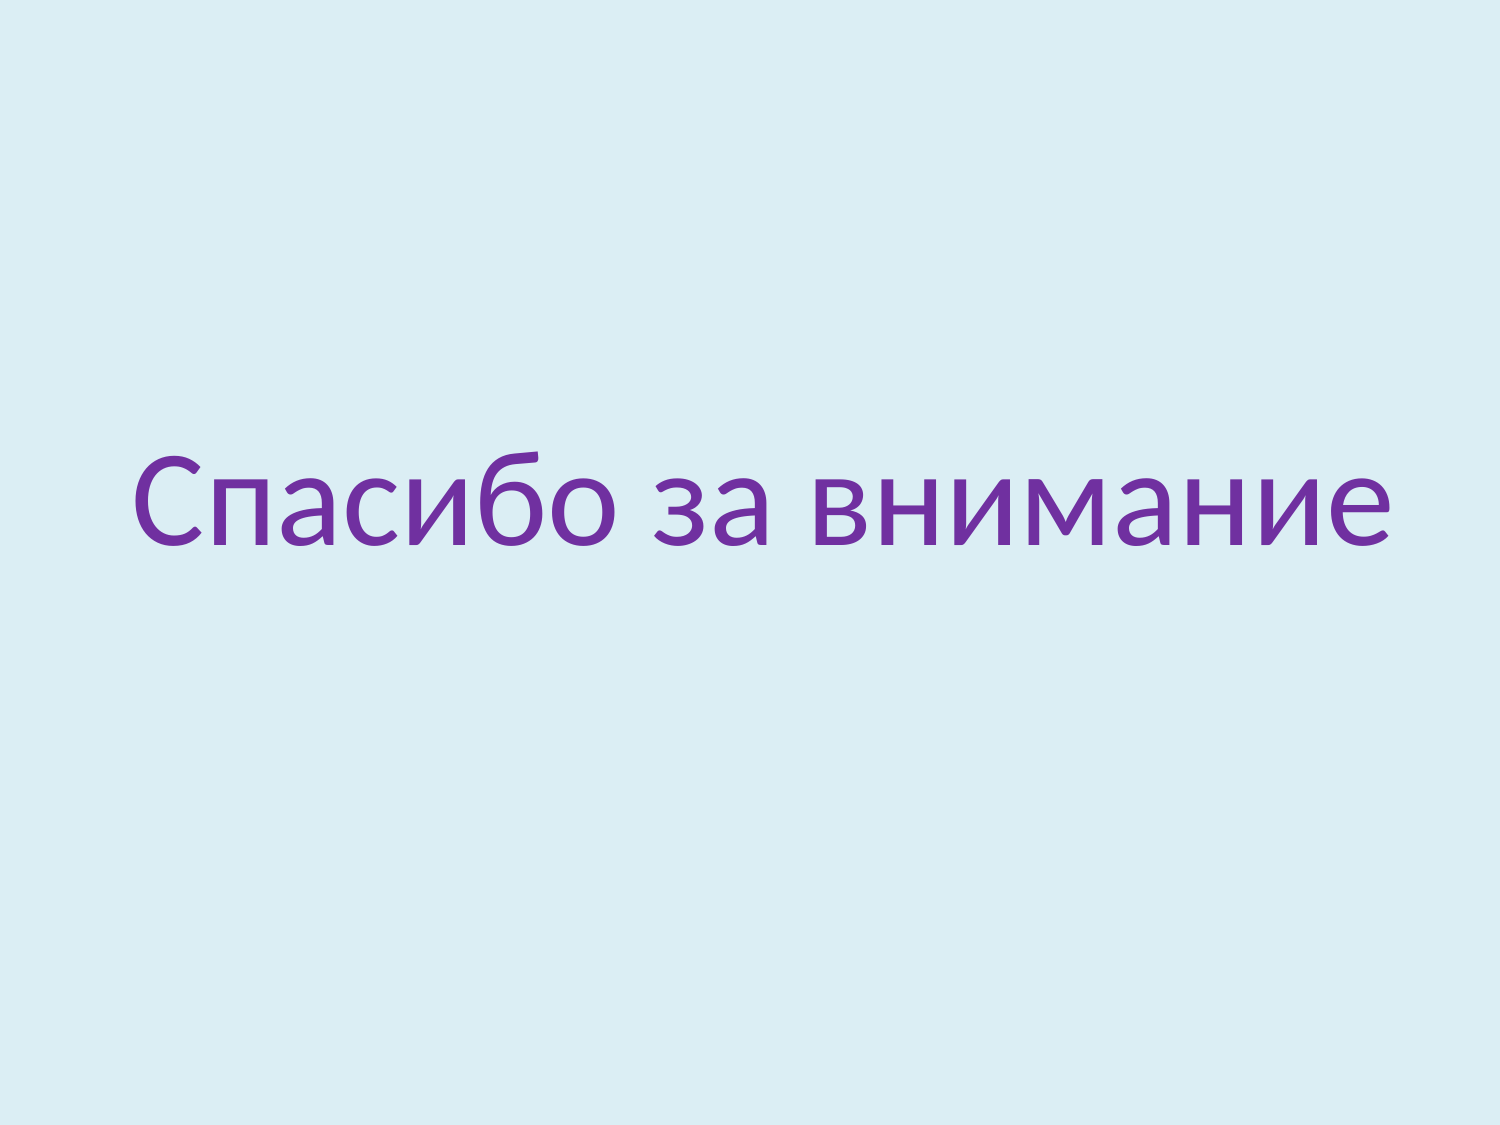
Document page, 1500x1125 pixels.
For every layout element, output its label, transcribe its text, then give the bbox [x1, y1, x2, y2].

title Спасибо за внимание [88, 397, 1439, 585]
